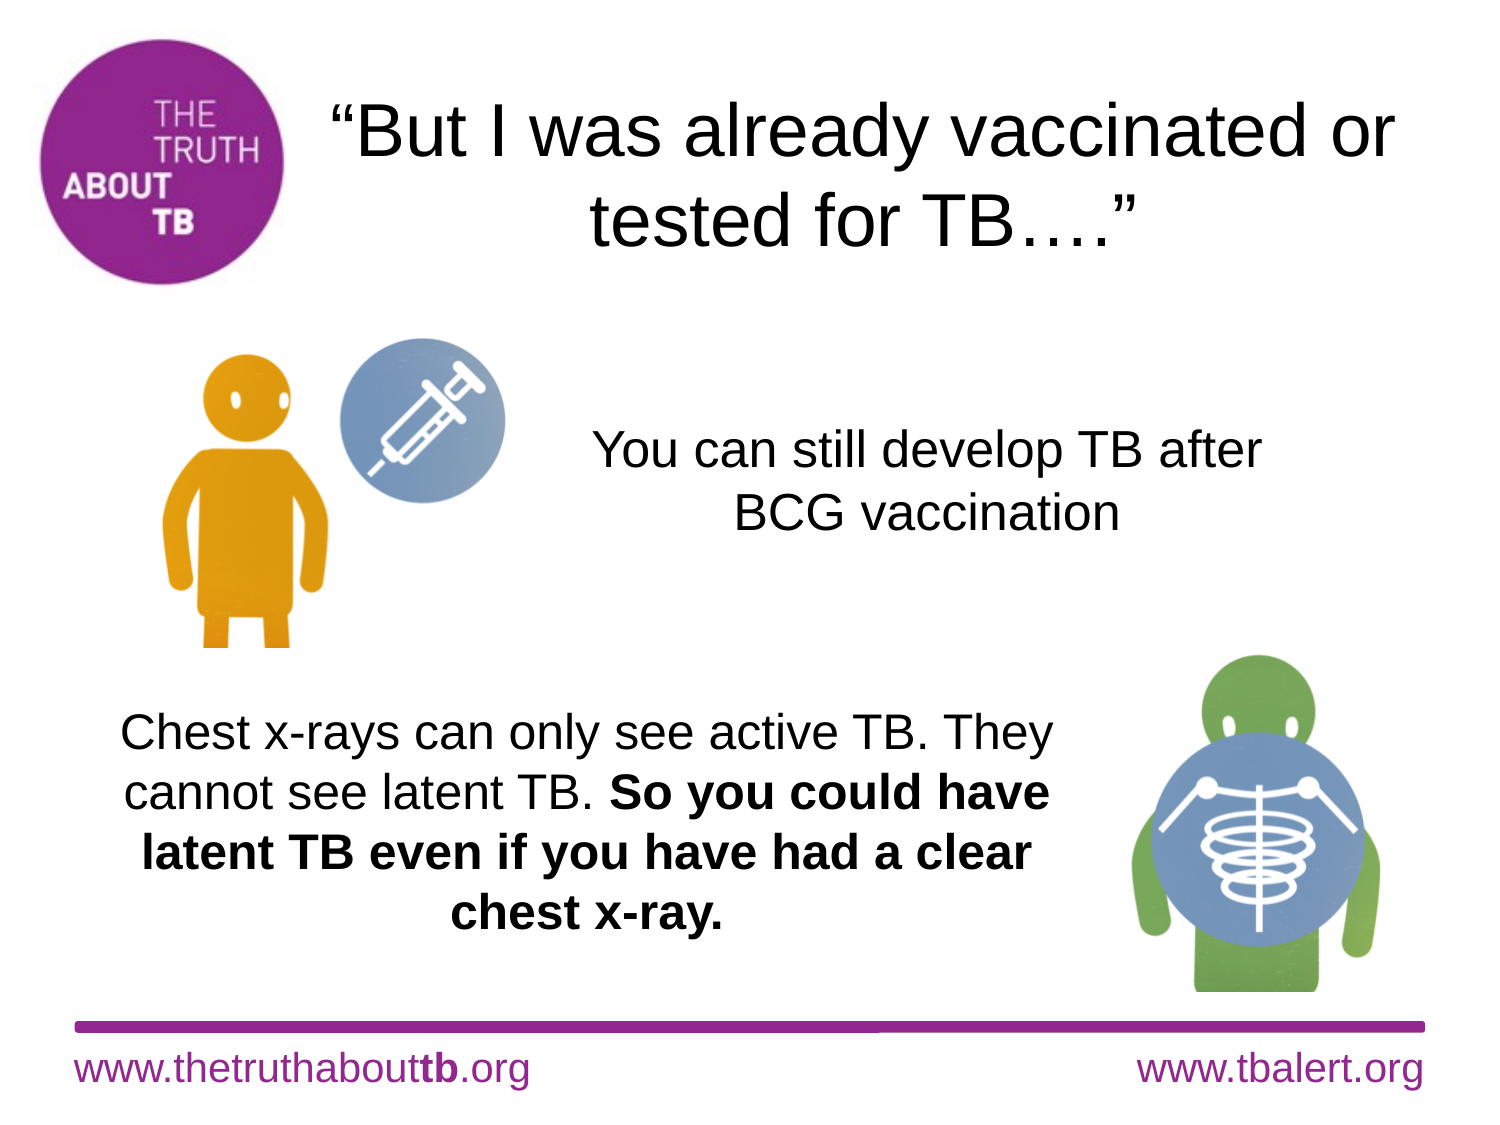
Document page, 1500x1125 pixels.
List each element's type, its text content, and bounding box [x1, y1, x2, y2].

picture [1115, 650, 1395, 992]
picture [159, 334, 514, 649]
text_box Chest x-rays can only see active TB. They cannot see latent TB. So you could have latent TB even if you have had a clear chest x-ray. [100, 692, 1074, 948]
text_box You can still develop TB after BCG vaccination [561, 408, 1294, 549]
picture [29, 29, 295, 295]
title “But I was already vaccinated or tested for TB….” [301, 78, 1427, 266]
